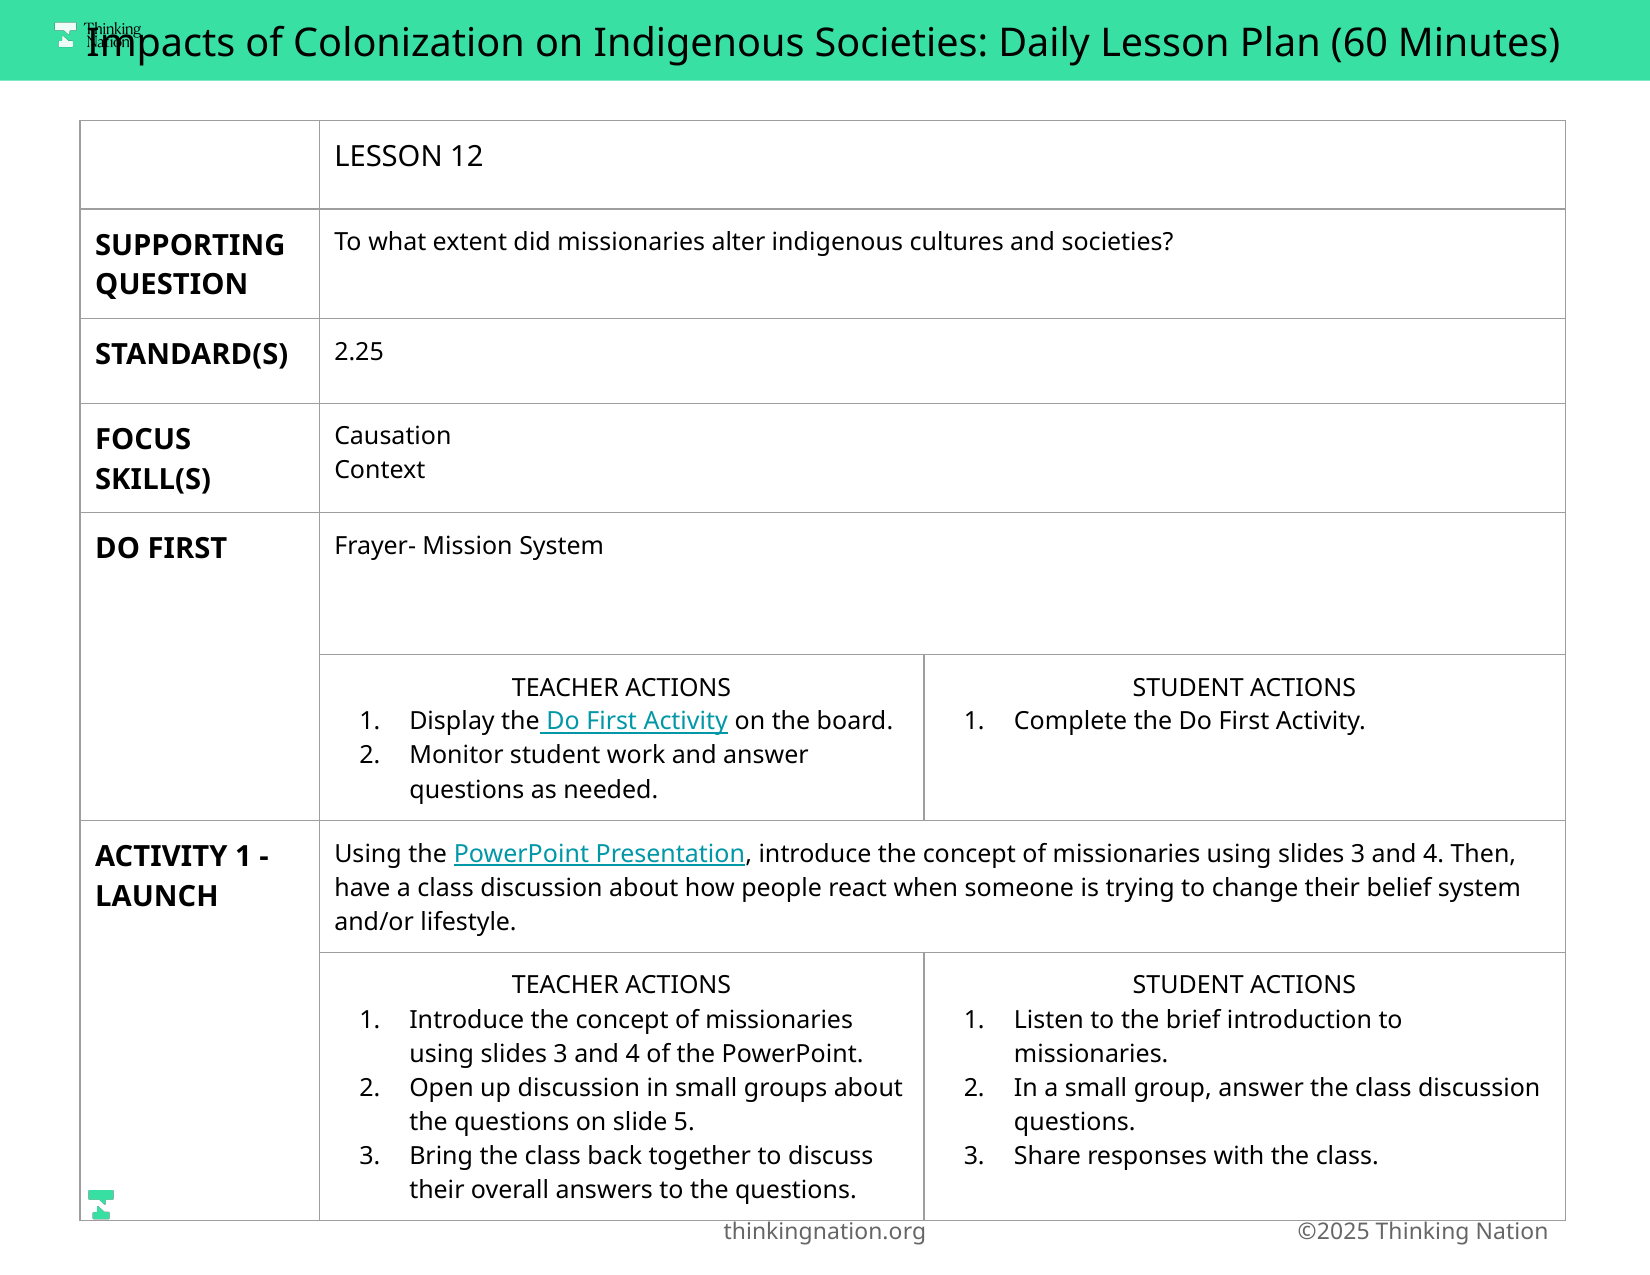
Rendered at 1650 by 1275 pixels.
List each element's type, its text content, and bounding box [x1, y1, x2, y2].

table_header LESSON 12 [320, 121, 1565, 208]
table_cell SUPPORTING QUESTION [81, 210, 319, 318]
table_cell TEACHER ACTIONS Introduce the concept of missionaries using slides 3 and 4 of the PowerPoint. Open up discussion in small groups about the questions on slide 5. Bring the class back together to discuss their overall answers to the questions. [320, 953, 923, 1220]
table_cell To what extent did missionaries alter indigenous cultures and societies? [320, 210, 1565, 318]
table_cell TEACHER ACTIONS Display the Do First Activity on the board. Monitor student work and answer questions as needed. [320, 655, 923, 820]
table_cell ACTIVITY 1 - LAUNCH [81, 821, 319, 1220]
table_cell FOCUS SKILL(S) [81, 404, 319, 512]
text_box ©2025 Thinking Nation [1174, 1221, 1566, 1240]
table_cell DO FIRST [81, 513, 319, 820]
text_box thinkingnation.org [629, 1221, 1021, 1240]
table_header [81, 121, 319, 208]
picture [45, 14, 144, 56]
table_cell STUDENT ACTIONS Complete the Do First Activity. [925, 655, 1565, 820]
table_cell 2.25 [320, 319, 1565, 403]
table_cell Causation Context [320, 404, 1565, 512]
table_cell Frayer- Mission System [320, 513, 1565, 654]
table_cell STANDARD(S) [81, 319, 319, 403]
text_box Impacts of Colonization on Indigenous Societies: Daily Lesson Plan (60 Minutes) [0, 0, 1650, 81]
table_cell Using the PowerPoint Presentation, introduce the concept of missionaries using slides 3 and 4. Then, have a class discussion about how people react when someone is trying to change their belief system and/or lifestyle. [320, 821, 1565, 952]
table_cell STUDENT ACTIONS Listen to the brief introduction to missionaries. In a small group, answer the class discussion questions. Share responses with the class. [925, 953, 1565, 1220]
picture [80, 1184, 121, 1225]
